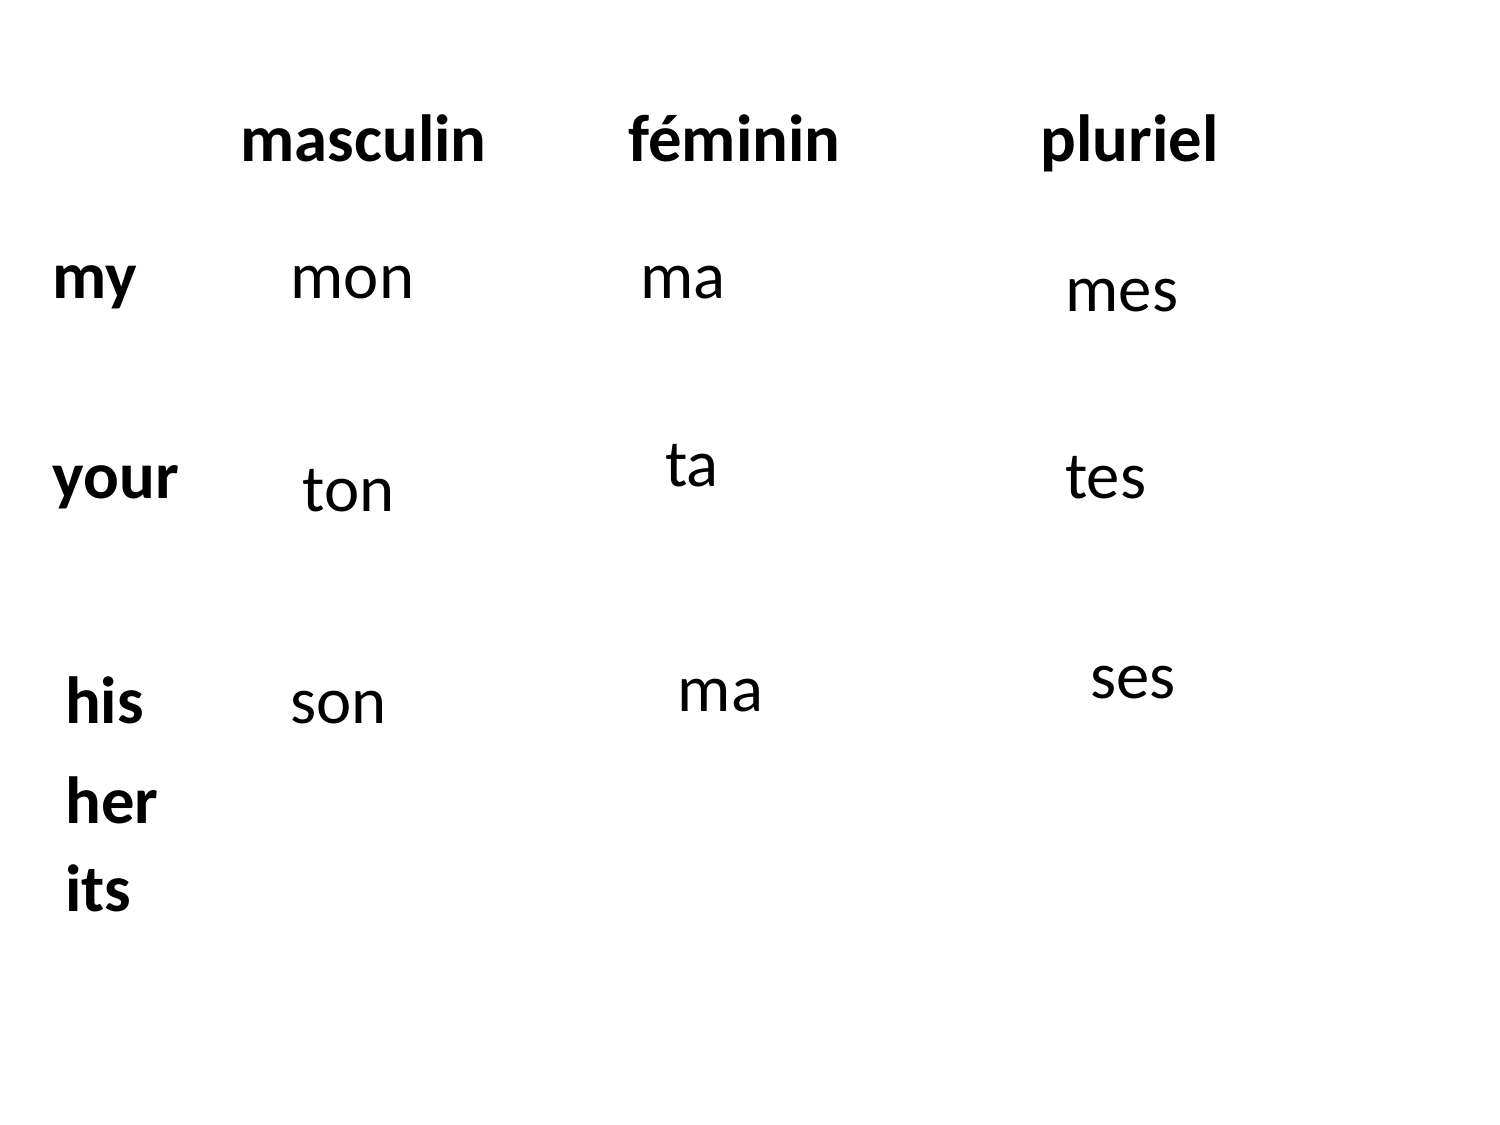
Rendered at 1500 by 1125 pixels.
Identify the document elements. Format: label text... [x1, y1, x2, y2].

text_box ta [650, 412, 734, 508]
text_box son [275, 649, 402, 745]
text_box pluriel [1025, 87, 1234, 183]
text_box mon [275, 224, 430, 320]
text_box his [50, 649, 160, 745]
text_box her [50, 749, 174, 845]
text_box ses [1075, 624, 1191, 720]
text_box my [38, 224, 153, 320]
text_box ma [625, 224, 741, 320]
text_box ma [663, 637, 779, 733]
text_box its [50, 837, 147, 933]
text_box ton [288, 437, 410, 533]
text_box your [38, 424, 195, 520]
text_box tes [1050, 424, 1162, 520]
text_box masculin [225, 87, 503, 183]
text_box féminin [613, 87, 856, 183]
text_box mes [1050, 237, 1194, 333]
